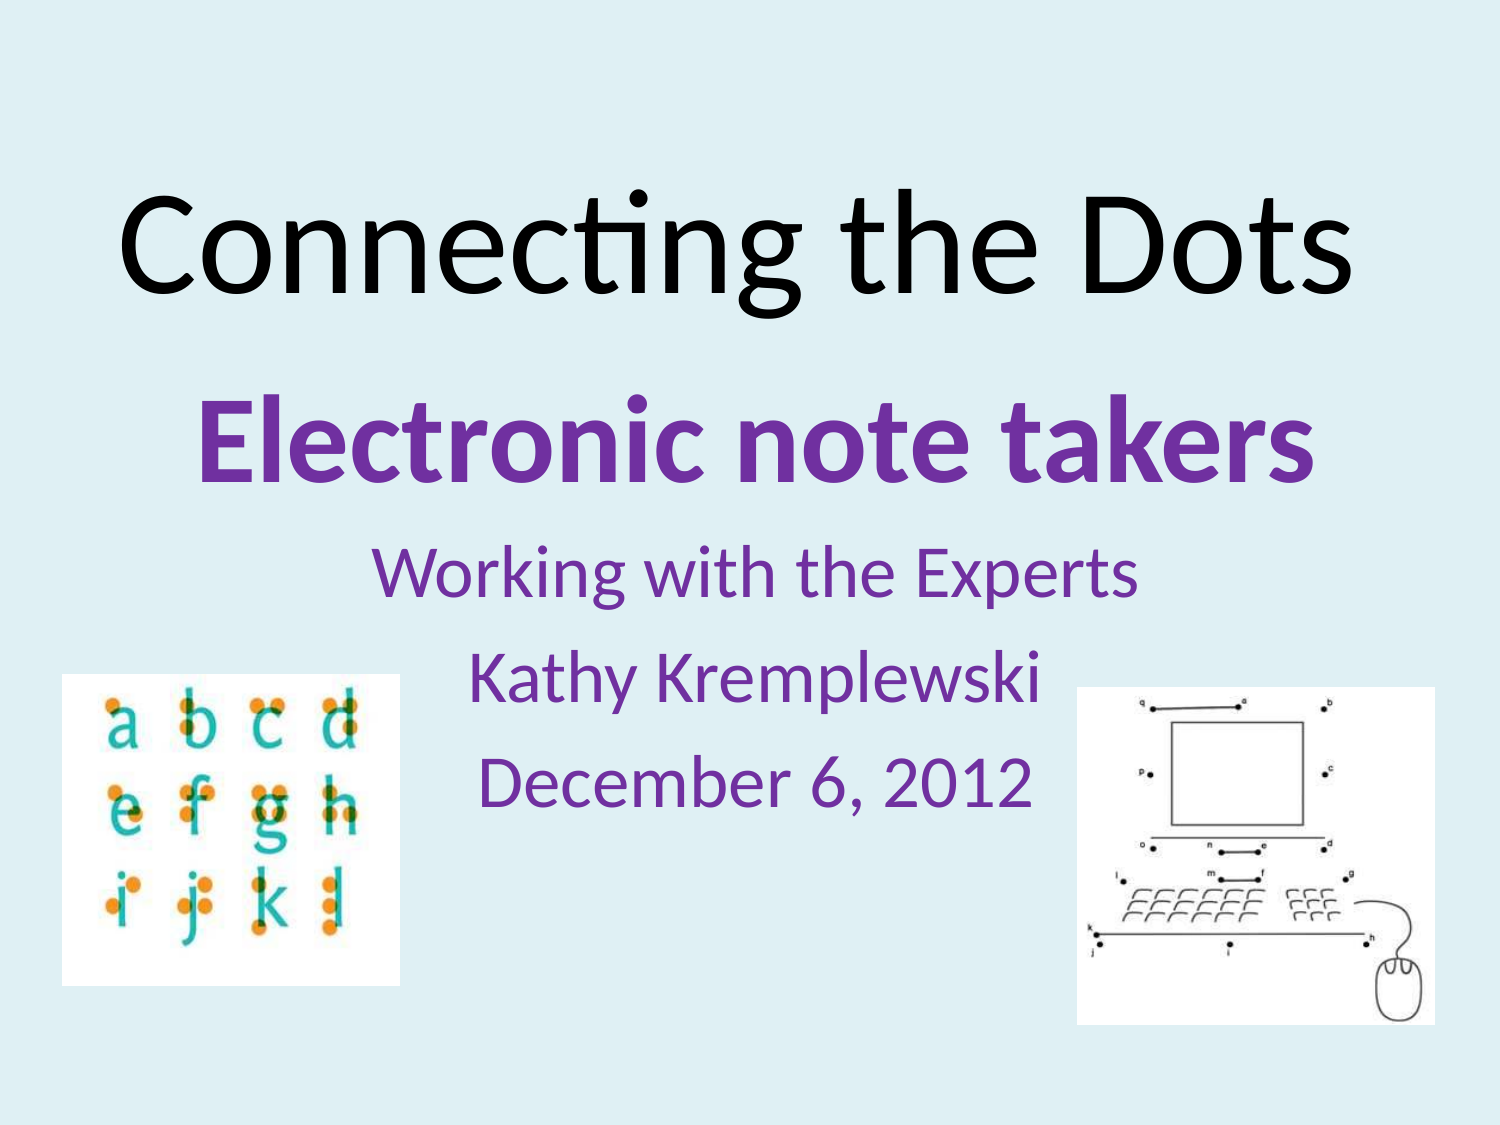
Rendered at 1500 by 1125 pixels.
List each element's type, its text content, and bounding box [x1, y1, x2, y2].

subtitle Electronic note takers Working with the Experts Kathy Kremplewski December 6, 2012 [137, 350, 1375, 863]
picture [1077, 687, 1435, 1026]
picture [62, 674, 401, 987]
title Connecting the Dots [99, 112, 1375, 354]
